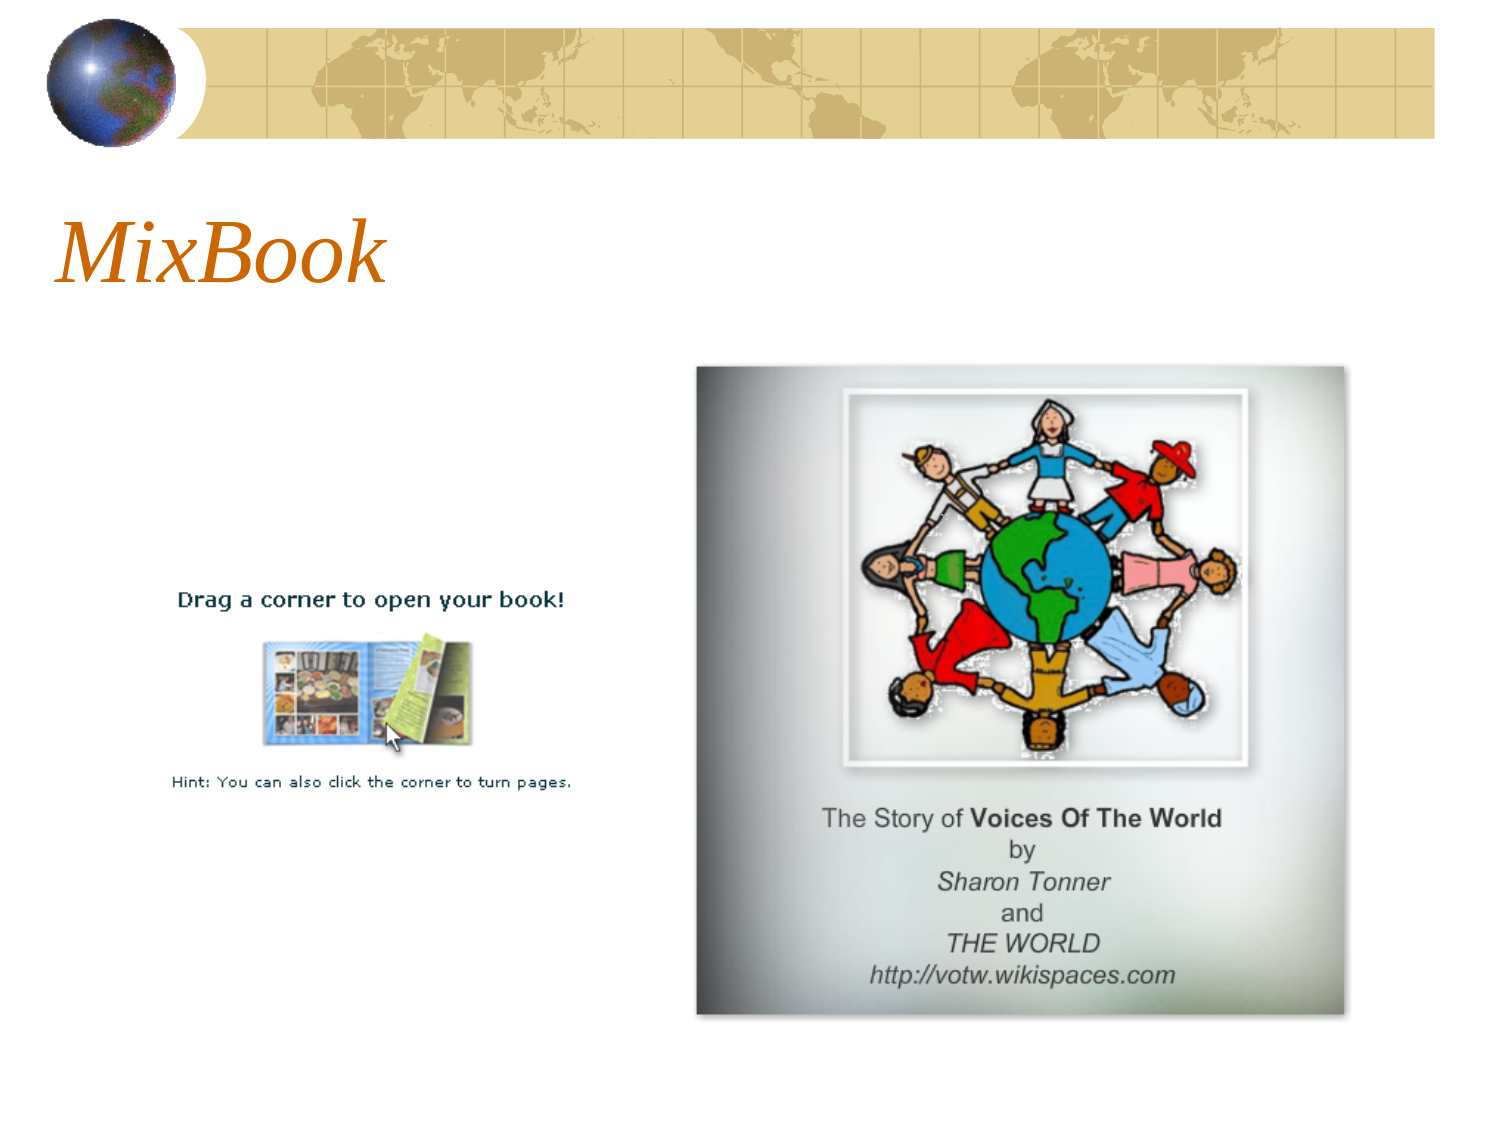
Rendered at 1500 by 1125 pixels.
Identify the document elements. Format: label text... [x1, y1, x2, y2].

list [135, 351, 1365, 1028]
title MixBook [40, 152, 1316, 341]
picture [42, 14, 190, 151]
